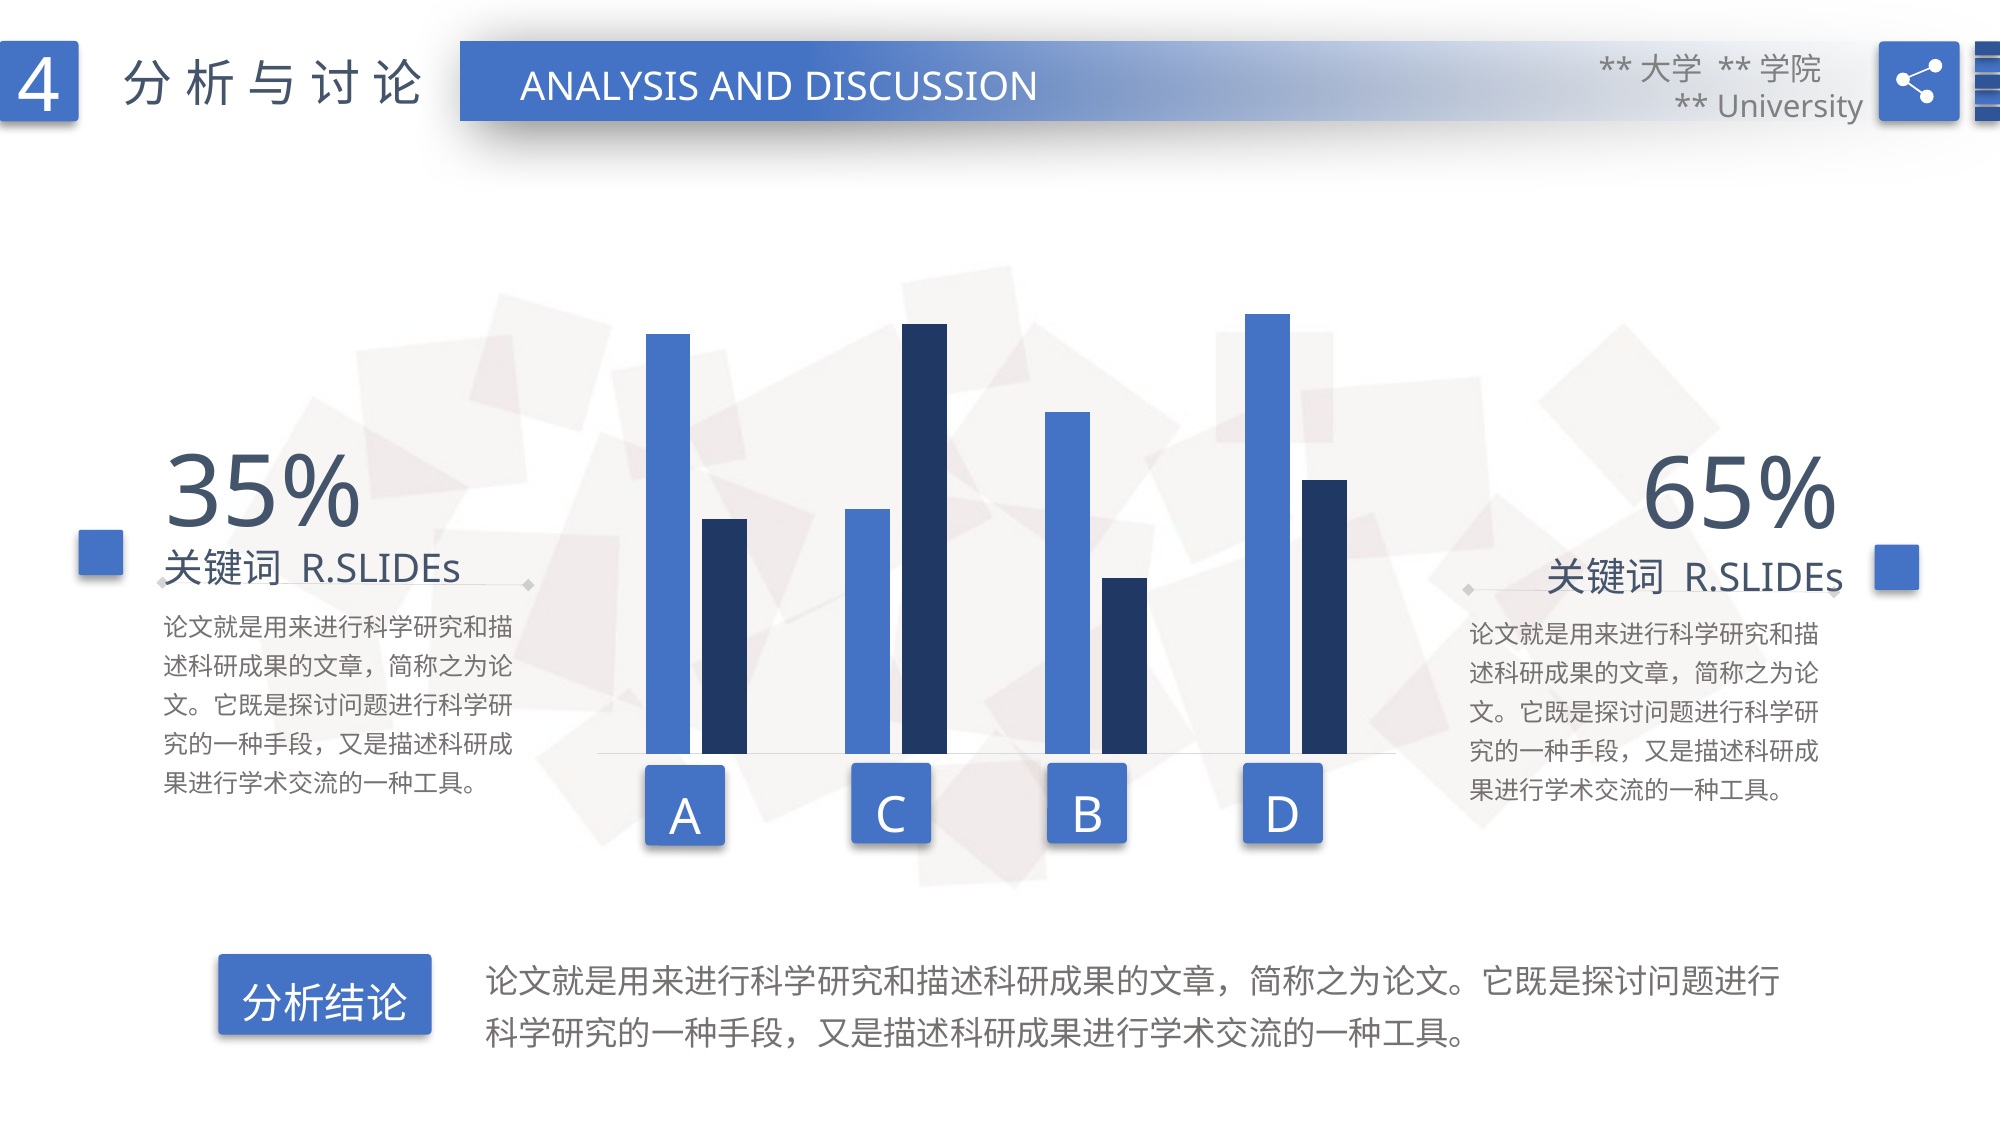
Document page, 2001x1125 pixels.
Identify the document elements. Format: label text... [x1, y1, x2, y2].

text_box [459, 40, 2000, 122]
text_box 4 [0, 39, 80, 123]
text_box [77, 528, 125, 577]
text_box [1522, 41, 2000, 136]
chart [579, 254, 1413, 806]
text_box D [1242, 806, 1324, 845]
text_box [1873, 543, 1921, 591]
text_box 论文就是用来进行科学研究和描述科研成果的文章，简称之为论文。它既是探讨问题进行科学研究的一种手段，又是描述科研成果进行学术交流的一种工具。 [148, 595, 543, 806]
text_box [162, 582, 529, 586]
text_box 分析与讨论 [107, 43, 438, 119]
text_box 论文就是用来进行科学研究和描述科研成果的文章，简称之为论文。它既是探讨问题进行科学研究的一种手段，又是描述科研成果进行学术交流的一种工具。 [1454, 602, 1848, 813]
text_box ANALYSIS AND DISCUSSION [505, 53, 1055, 116]
text_box B [1046, 806, 1128, 845]
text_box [1468, 589, 1835, 593]
text_box 论文就是用来进行科学研究和描述科研成果的文章，简称之为论文。它既是探讨问题进行科学研究的一种手段，又是描述科研成果进行学术交流的一种工具。 [469, 940, 1822, 1060]
text_box 分析结论 [217, 953, 433, 1036]
text_box C [850, 806, 933, 845]
picture [0, 0, 2001, 1125]
text_box 关键词 R.SLIDEs [1531, 529, 1860, 607]
text_box A [644, 806, 726, 847]
text_box 65% [1626, 385, 1855, 557]
text_box 关键词 R.SLIDEs [148, 521, 490, 595]
text_box 35% [150, 383, 379, 555]
